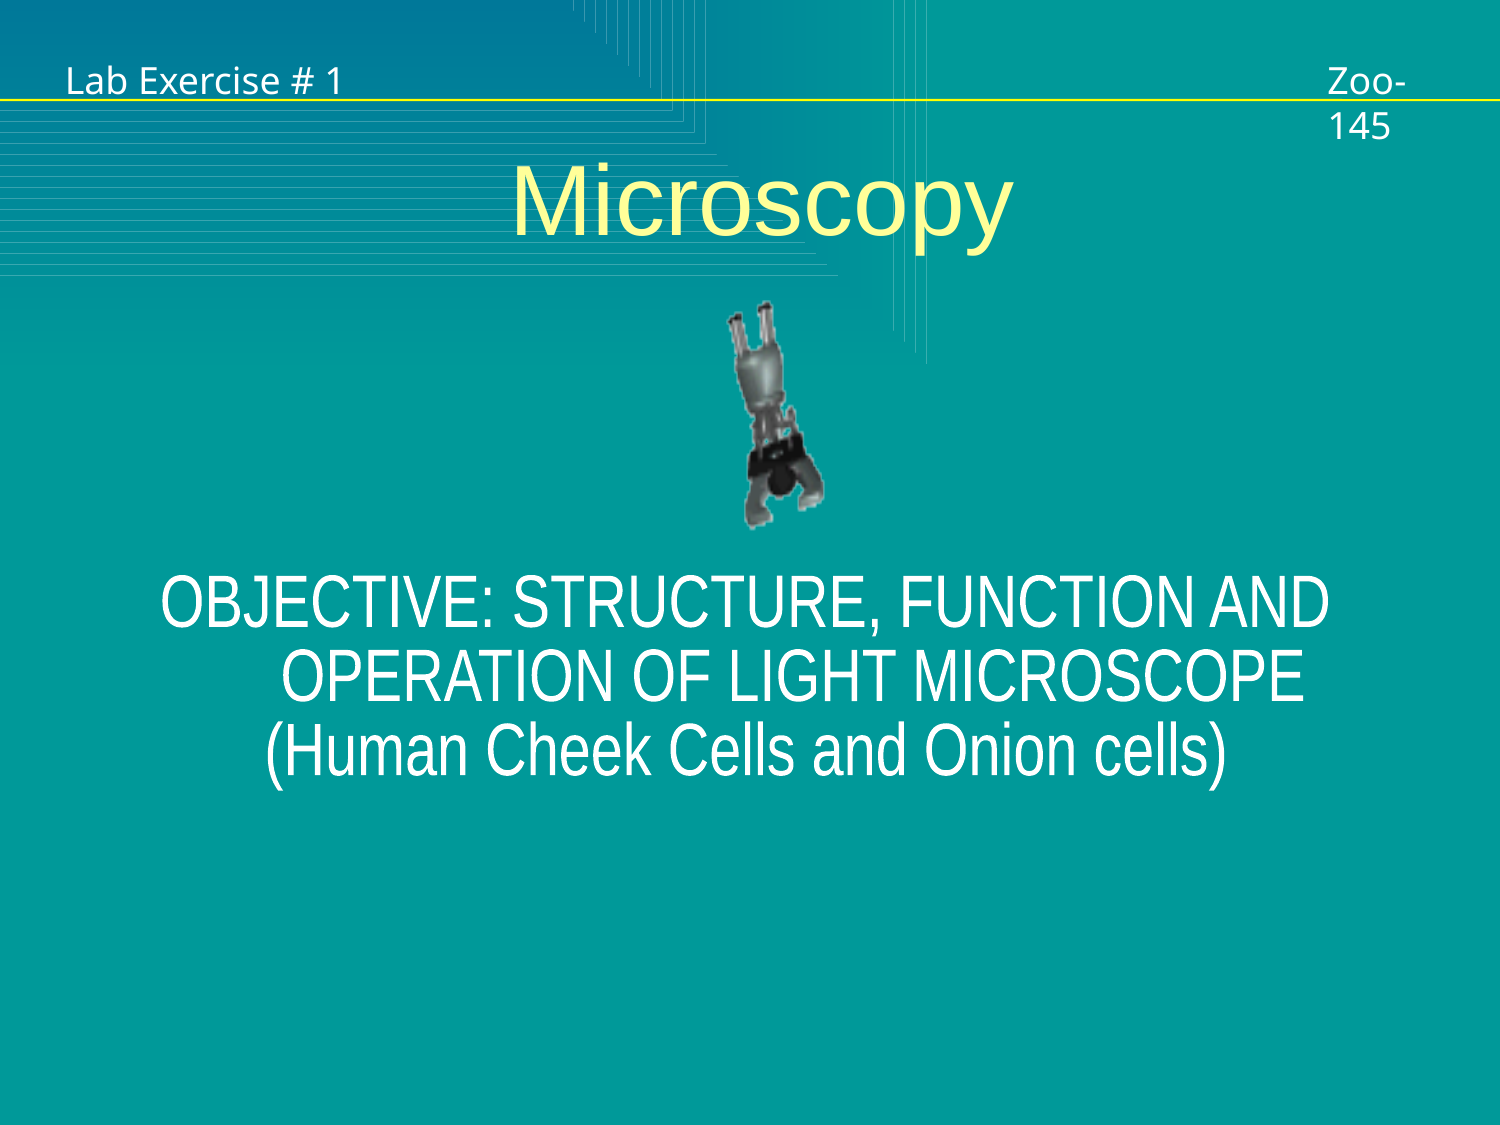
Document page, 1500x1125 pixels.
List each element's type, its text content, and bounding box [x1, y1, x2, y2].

title Microscopy [124, 119, 1401, 317]
picture [687, 299, 851, 538]
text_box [0, 49, 1500, 111]
